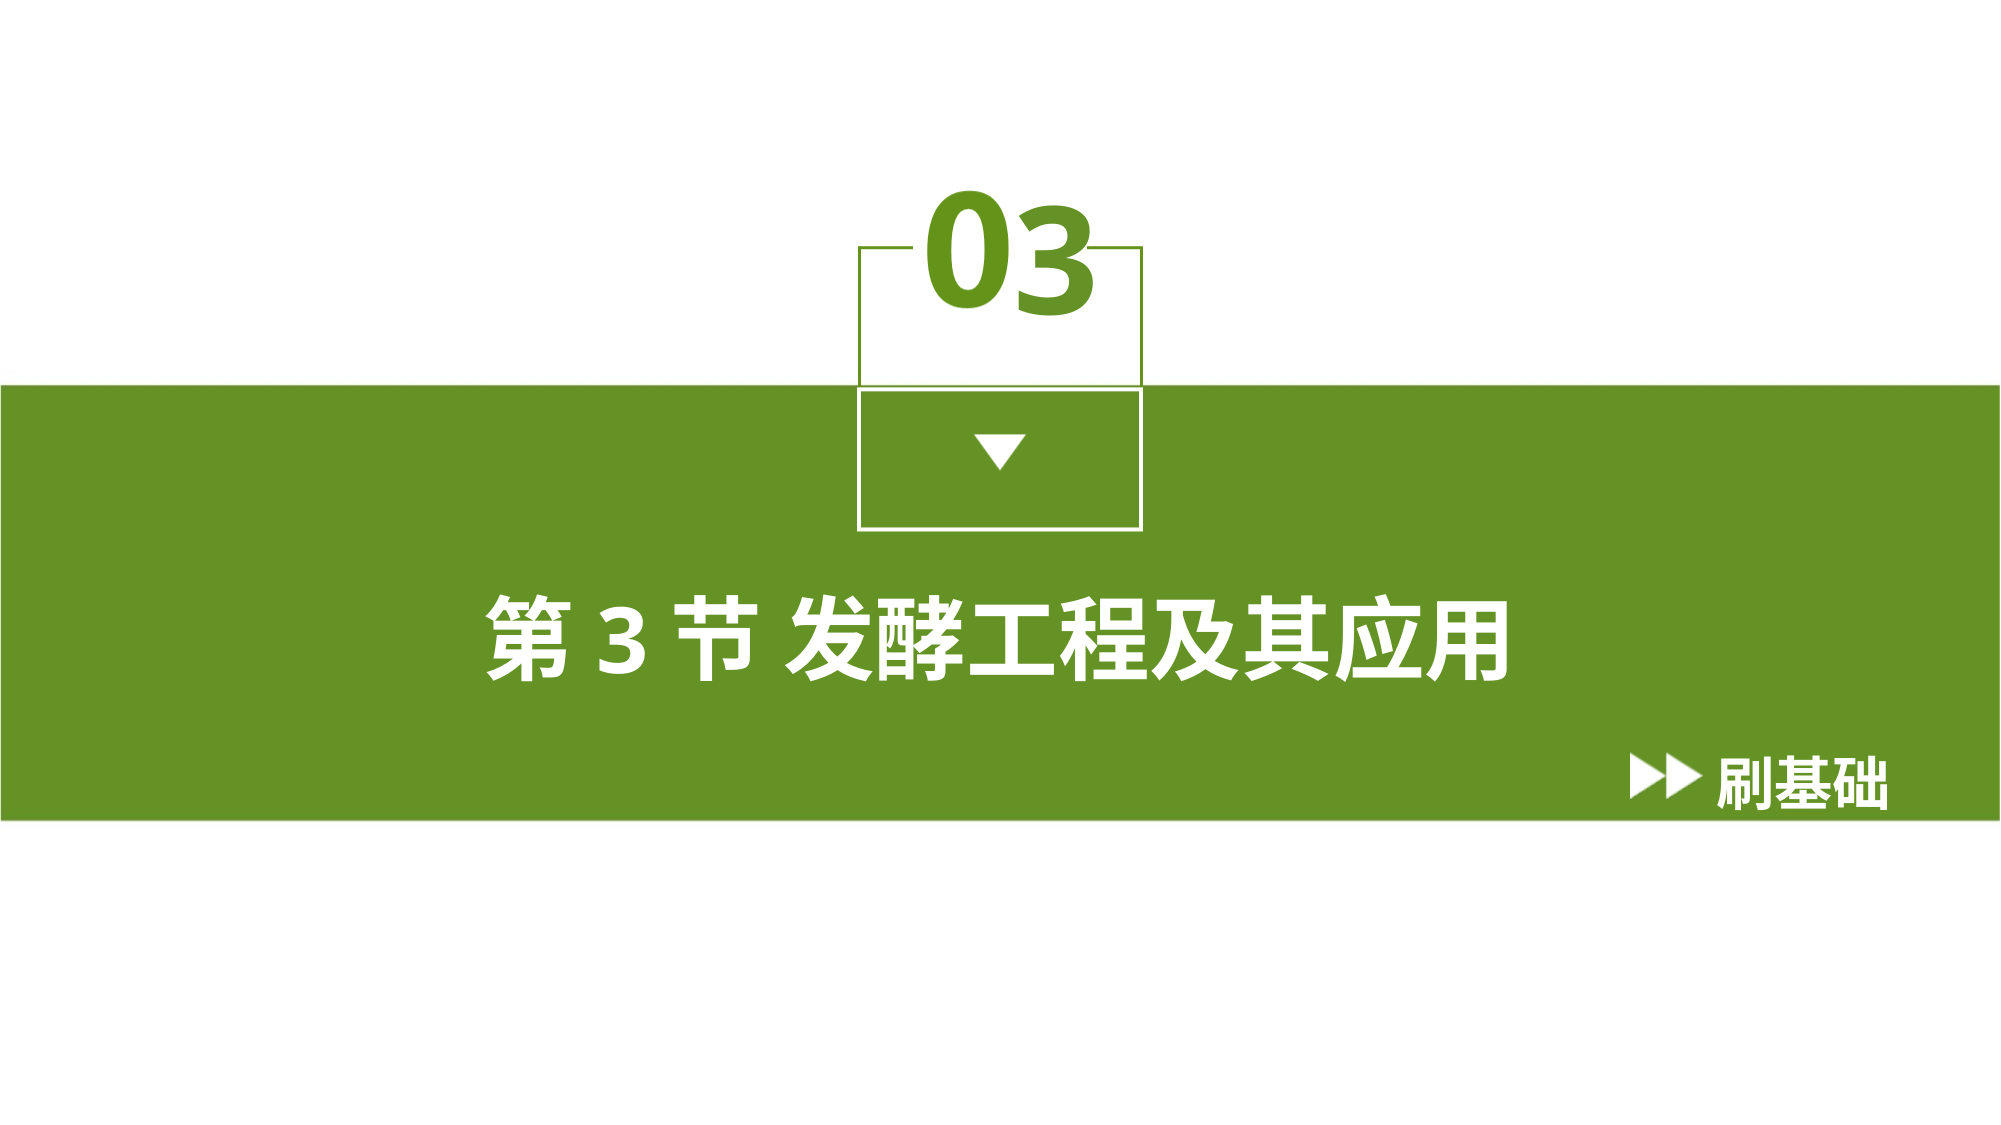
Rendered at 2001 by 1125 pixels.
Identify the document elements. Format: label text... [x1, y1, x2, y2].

text_box 3 [1013, 156, 1173, 353]
picture [0, 0, 2000, 572]
text_box 第3节 发酵工程及其应用 [0, 572, 2000, 699]
text_box 刷基础 [1715, 718, 1997, 812]
picture [0, 699, 2000, 1125]
